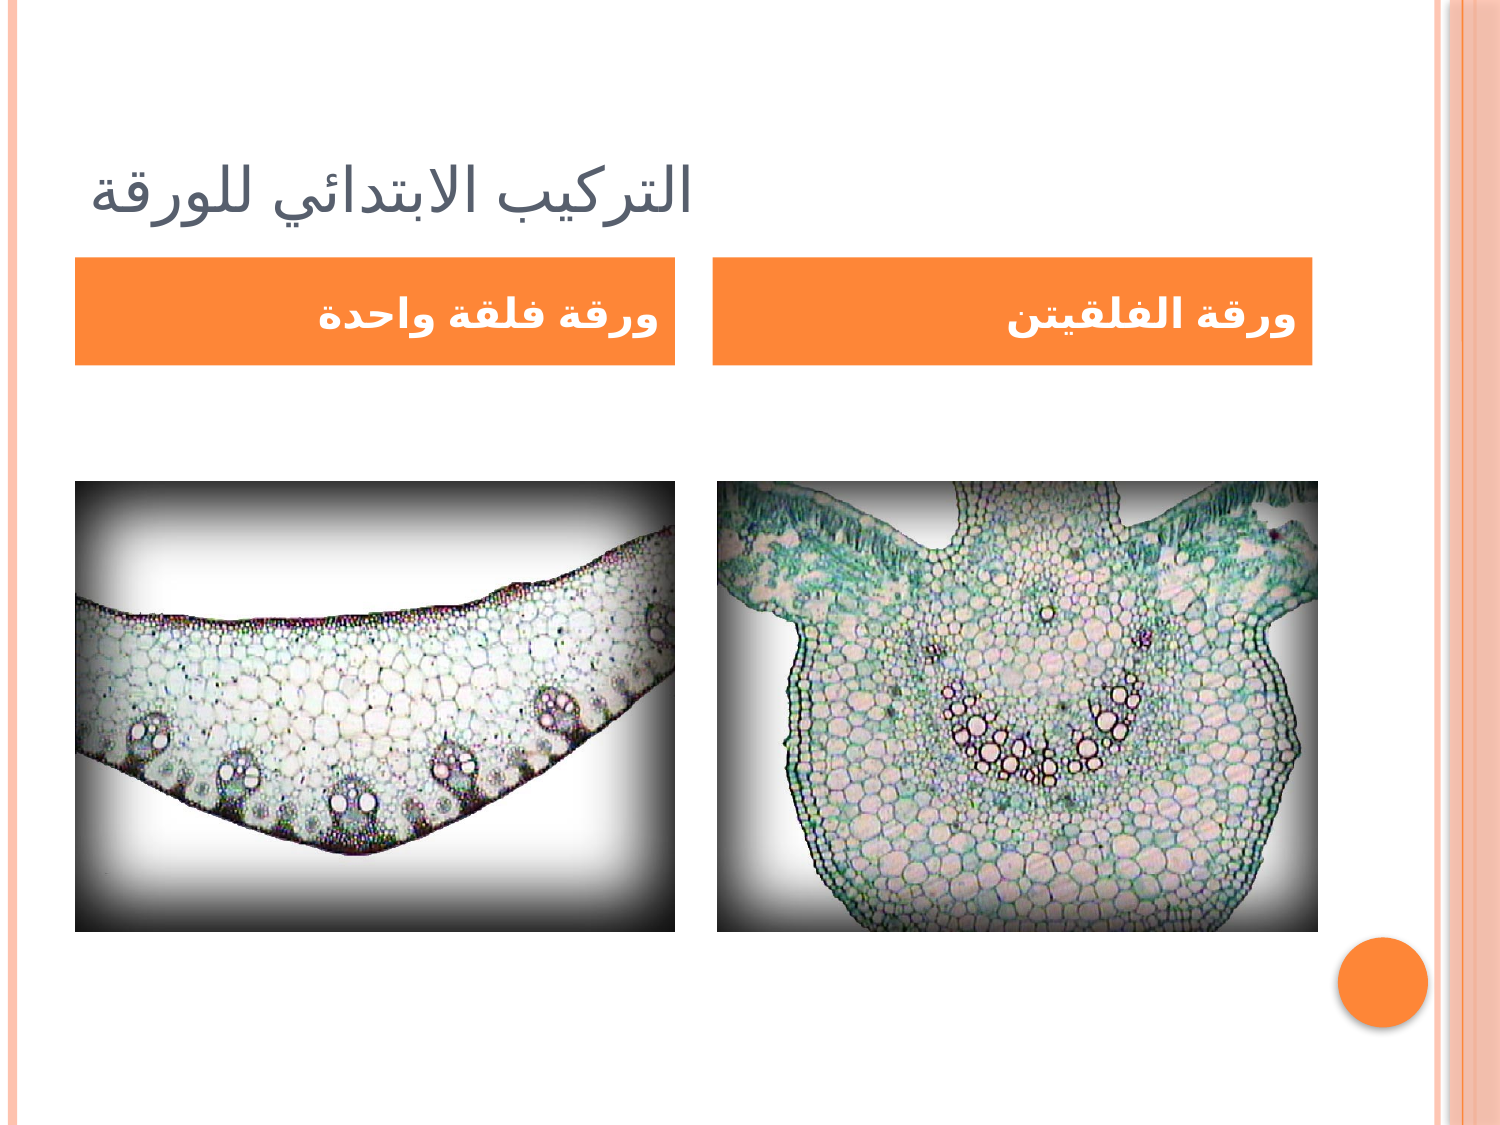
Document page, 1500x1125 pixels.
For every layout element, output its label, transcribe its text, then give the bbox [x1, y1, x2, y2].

list ورقة فلقة واحدة [75, 257, 675, 366]
title التركيب الابتدائي للورقة [75, 44, 1313, 233]
list ورقة الفلقيتن [712, 257, 1313, 366]
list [74, 480, 676, 932]
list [716, 480, 1318, 932]
